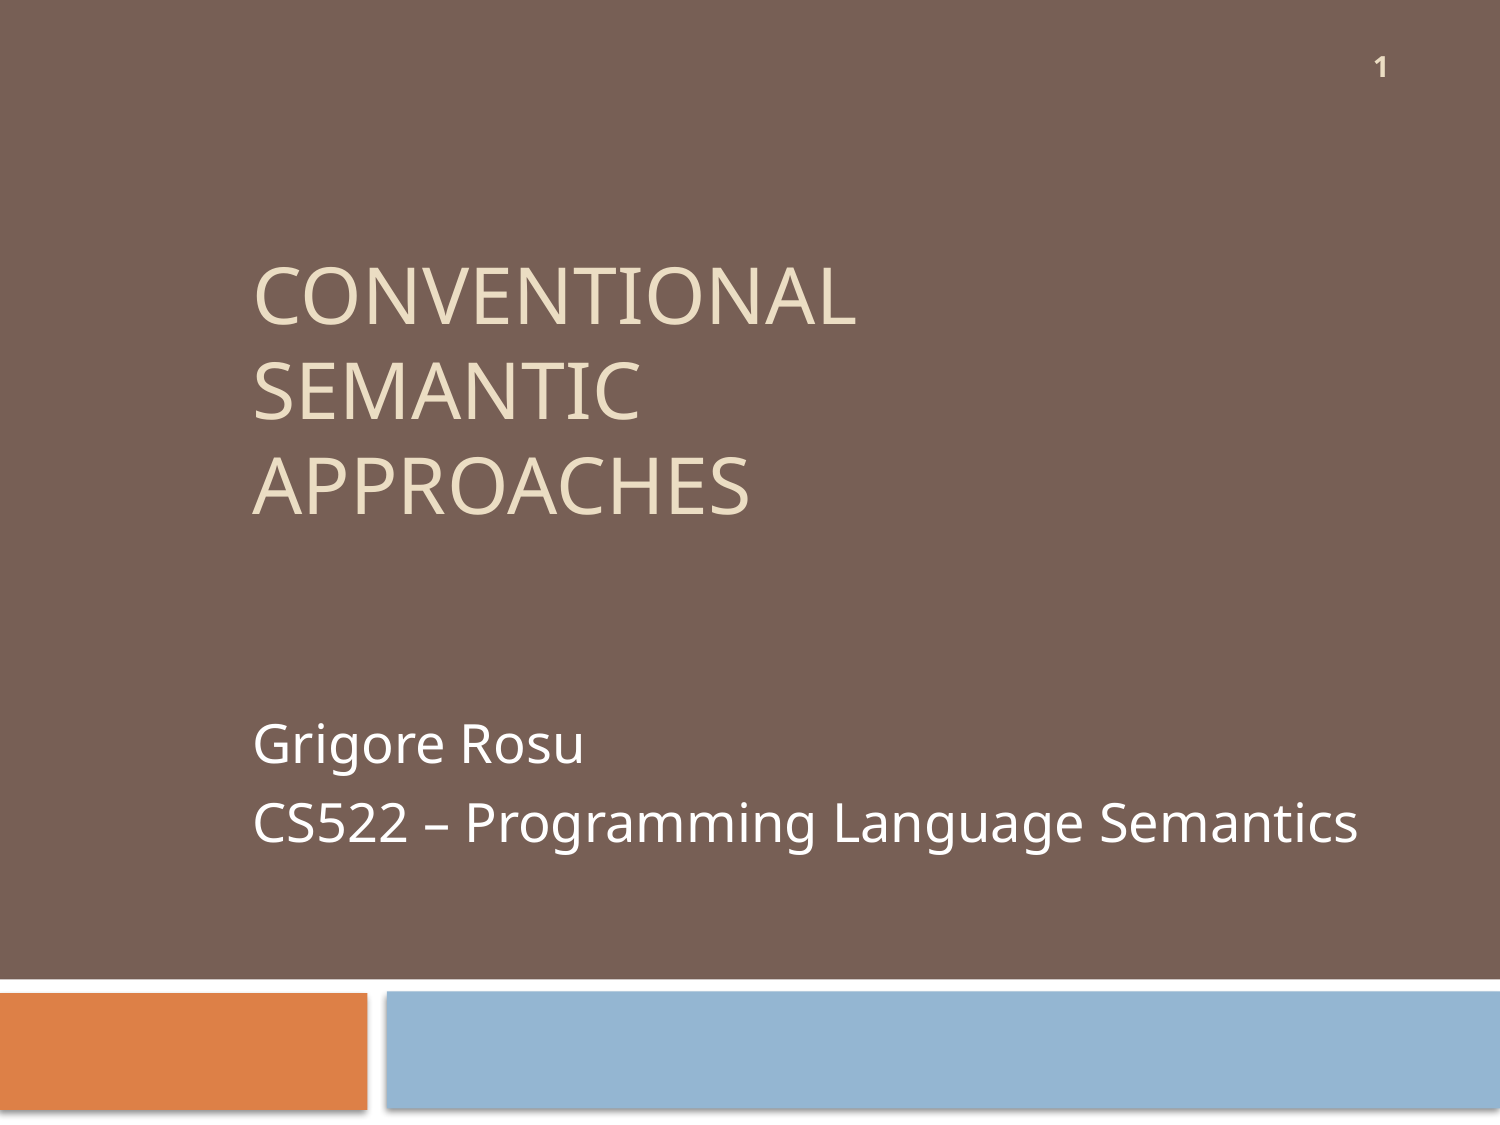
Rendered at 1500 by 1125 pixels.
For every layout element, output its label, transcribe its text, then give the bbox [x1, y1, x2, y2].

slide_number 1 [1312, 37, 1450, 100]
title Conventional Semantic Approaches [237, 237, 925, 538]
subtitle Grigore Rosu CS522 – Programming Language Semantics [237, 637, 1425, 925]
